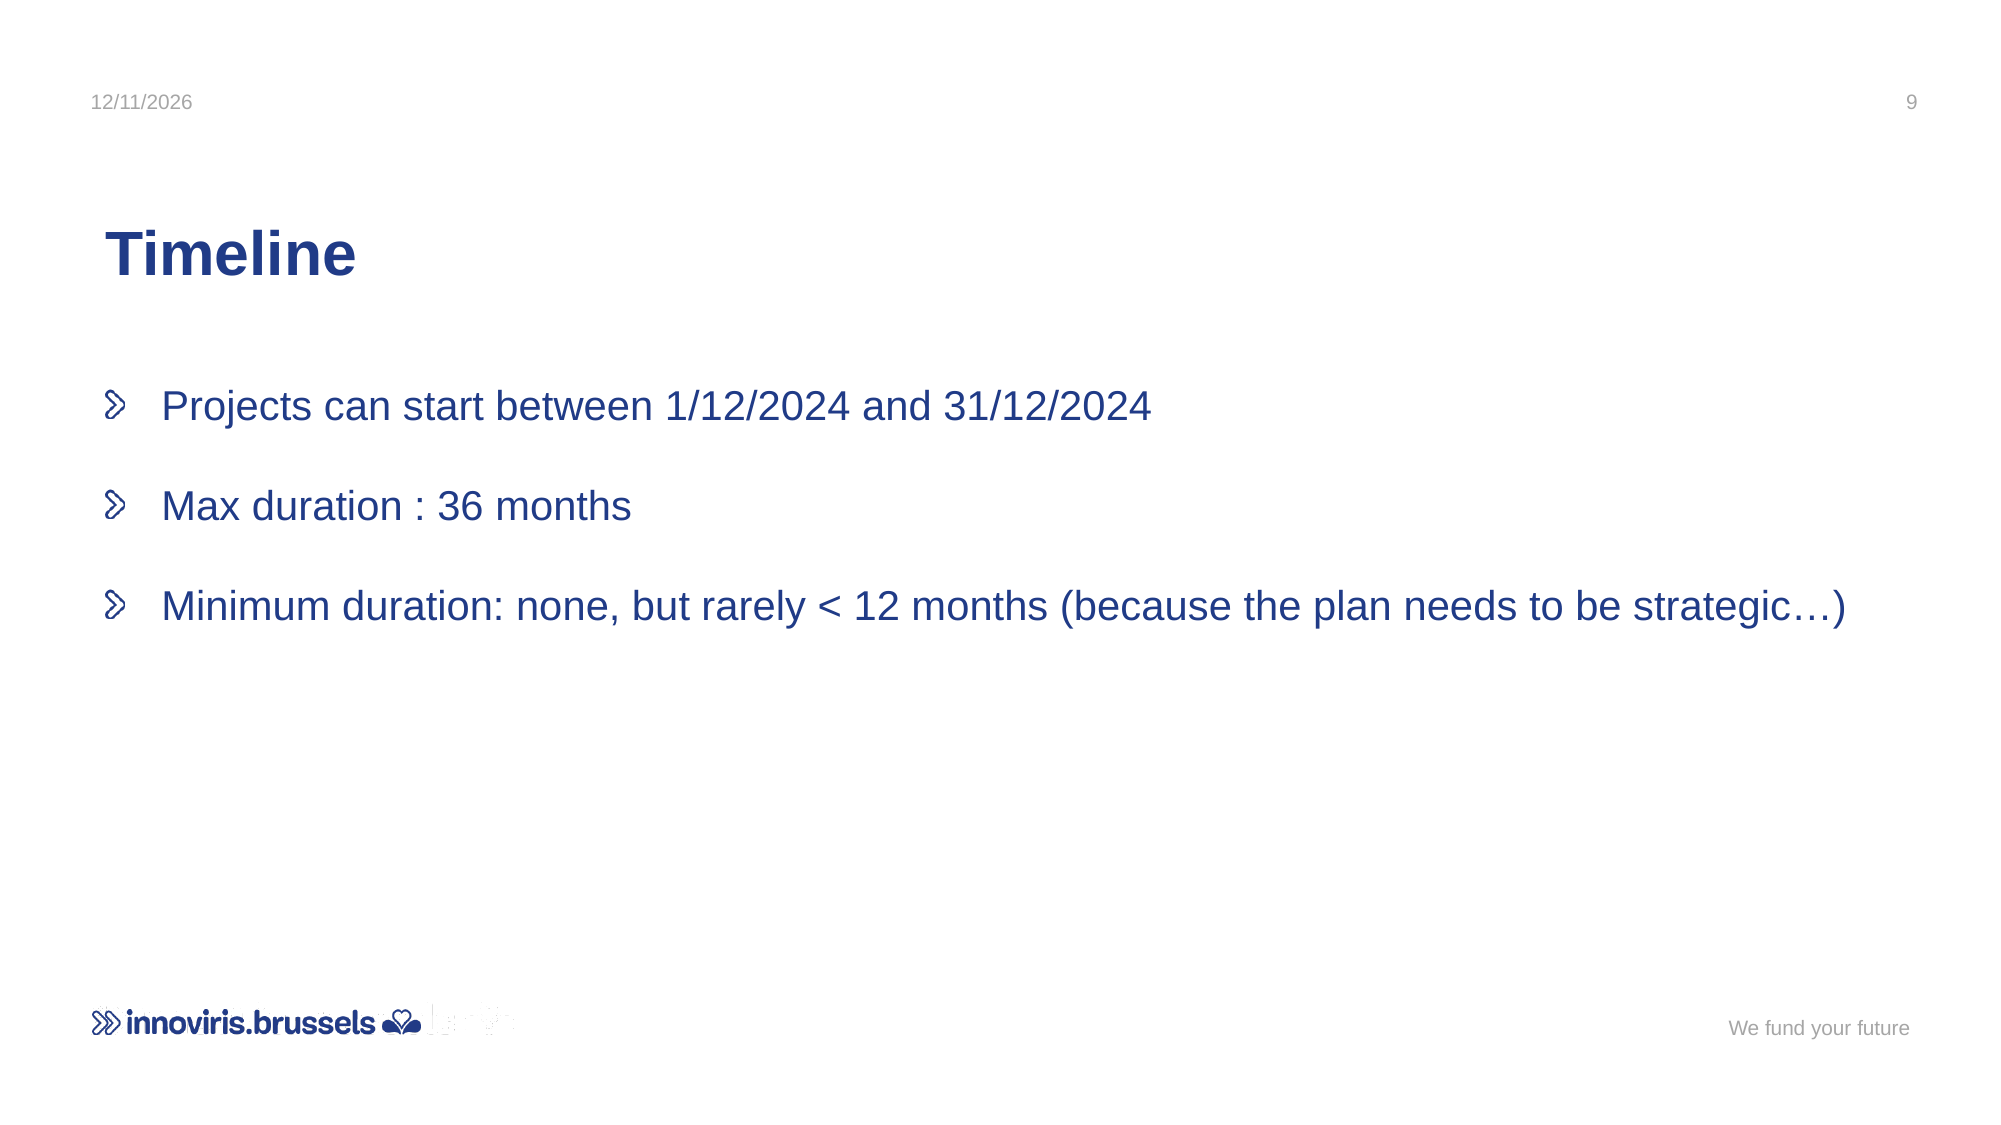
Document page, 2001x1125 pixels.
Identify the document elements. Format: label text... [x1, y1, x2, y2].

picture [105, 389, 125, 419]
picture [105, 589, 125, 619]
picture [90, 1002, 514, 1035]
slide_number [75, 70, 526, 131]
picture [105, 489, 125, 519]
list Timeline [90, 205, 1910, 297]
footer We fund your future [1250, 996, 1926, 1057]
list Projects can start between 1/12/2024 and 31/12/2024 Max duration : 36 months Minimum duration: none, but rarely < 12 months (because the plan needs to be strategic…) [90, 371, 1910, 690]
slide_number 9 [1482, 70, 1933, 131]
